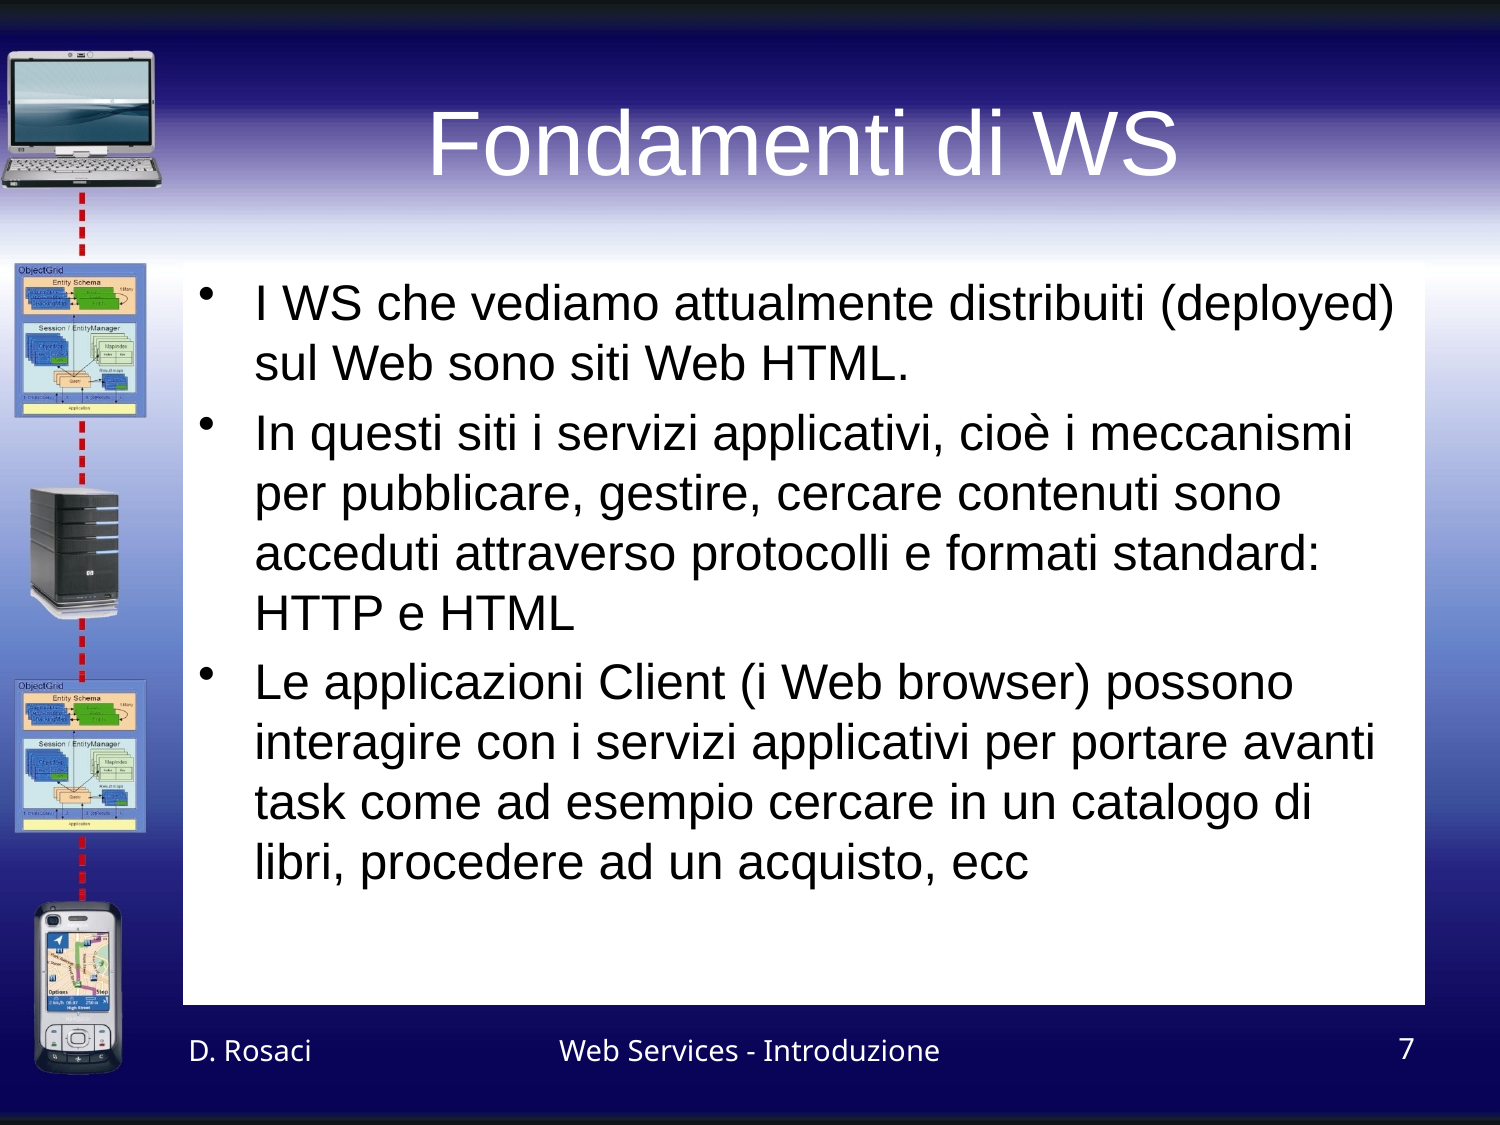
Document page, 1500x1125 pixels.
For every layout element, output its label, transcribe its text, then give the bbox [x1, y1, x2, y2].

slide_number D. Rosaci [74, 1024, 426, 1103]
title Fondamenti di WS [182, 44, 1426, 233]
footer Web Services - Introduzione [512, 1024, 988, 1103]
list I WS che vediamo attualmente distribuiti (deployed) sul Web sono siti Web HTML. In questi siti i servizi applicativi, cioè i meccanismi per pubblicare, gestire, cercare contenuti sono acceduti attraverso protocolli e formati standard: HTTP e HTML Le applicazioni Client (i Web browser) possono interagire con i servizi applicativi per portare avanti task come ad esempio cercare in un catalogo di libri, procedere ad un acquisto, ecc [182, 262, 1426, 1006]
picture [0, 0, 1500, 1125]
